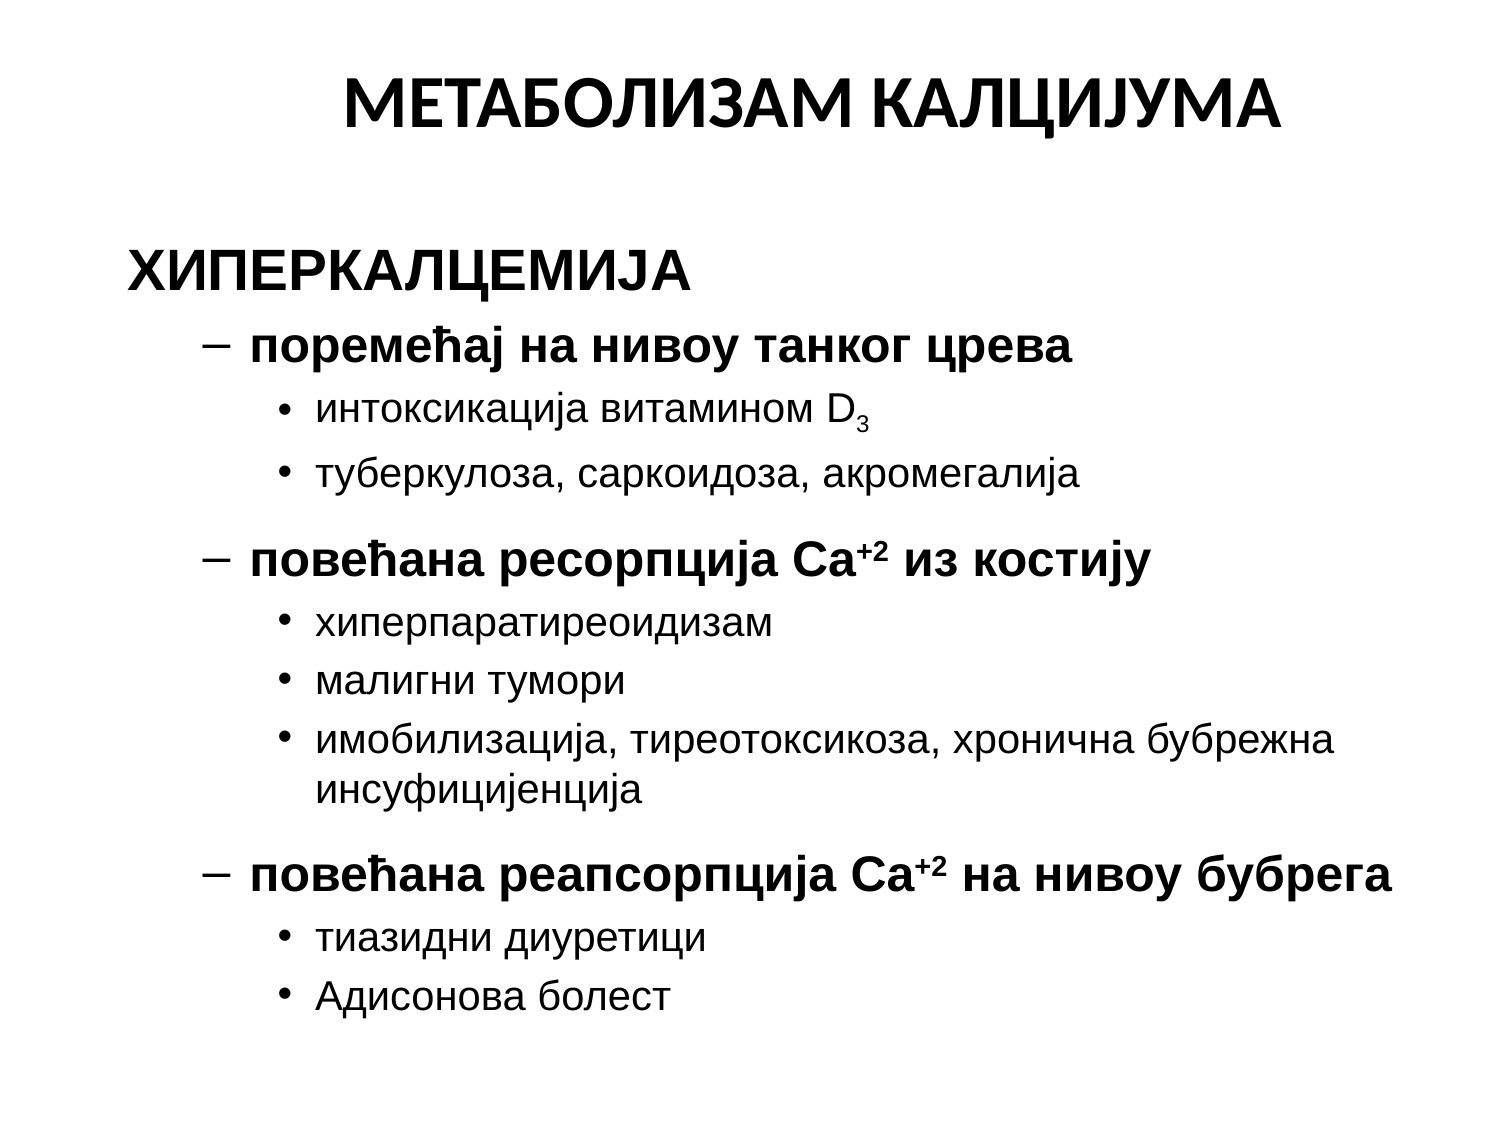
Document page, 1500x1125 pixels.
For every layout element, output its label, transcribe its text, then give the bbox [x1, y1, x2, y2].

text_box МЕТАБОЛИЗАМ КАЛЦИЈУМА [125, 37, 1500, 150]
list ХИПЕРКАЛЦЕМИЈА поремећај на нивоу танког црева интоксикација витамином D3 туберкулоза, саркоидоза, акромегалија повећана ресорпција Ca+2 из костију хиперпаратиреоидизам малигни тумори имобилизација, тиреотоксикоза, хронична бубрежна инсуфицијенција повећана реапсорпција Ca+2 на нивоу бубрега тиазидни диуретици Адисонова болест [112, 224, 1500, 1125]
